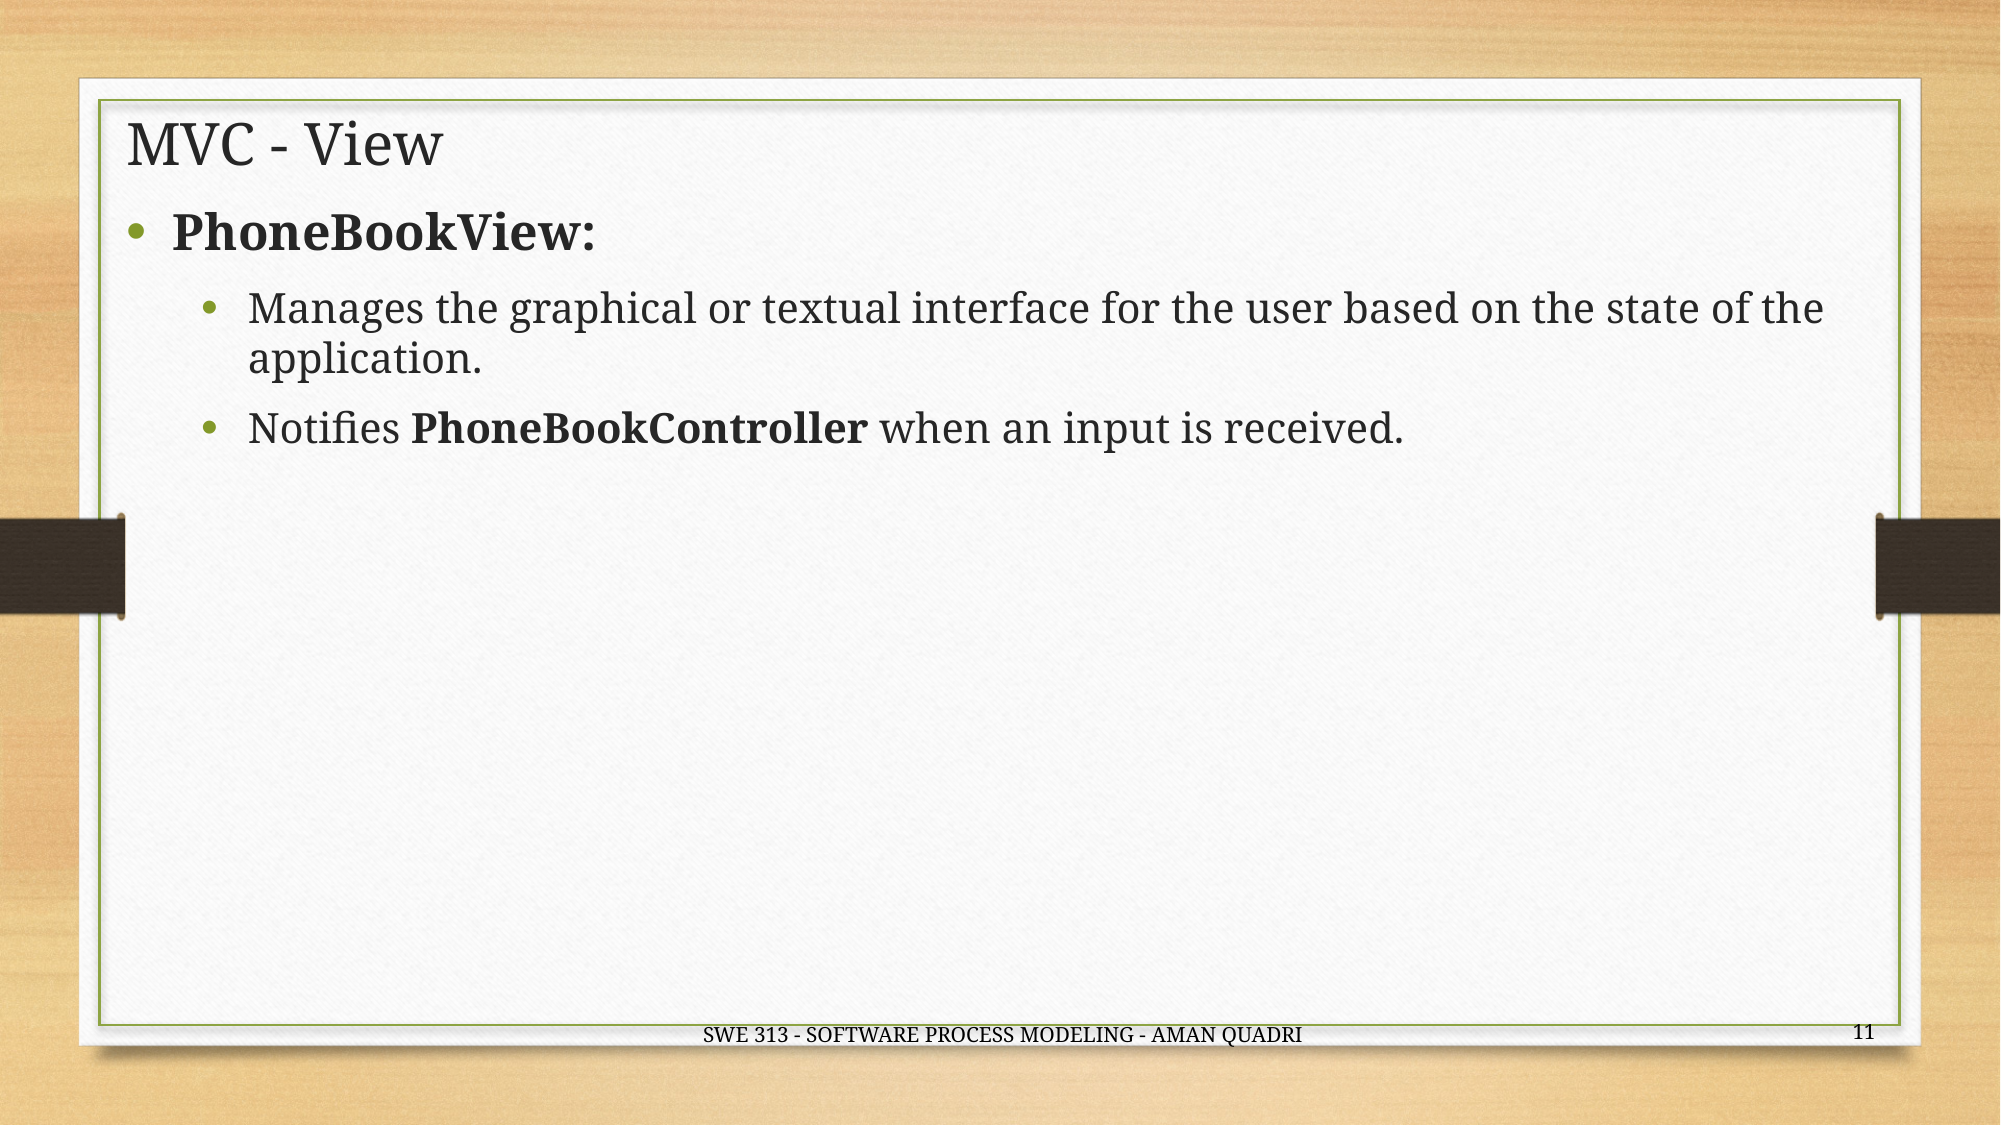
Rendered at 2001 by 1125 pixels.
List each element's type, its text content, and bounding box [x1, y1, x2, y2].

slide_number 11 [1801, 1010, 1891, 1056]
title MVC - View [110, 99, 1895, 185]
list PhoneBookView: Manages the graphical or textual interface for the user based on the state of the application. Notifies PhoneBookController when an input is received. [110, 193, 1895, 1012]
footer SWE 313 - SOFTWARE PROCESS MODELING - AMAN QUADRI [403, 1020, 1602, 1049]
picture [0, 0, 2001, 1125]
